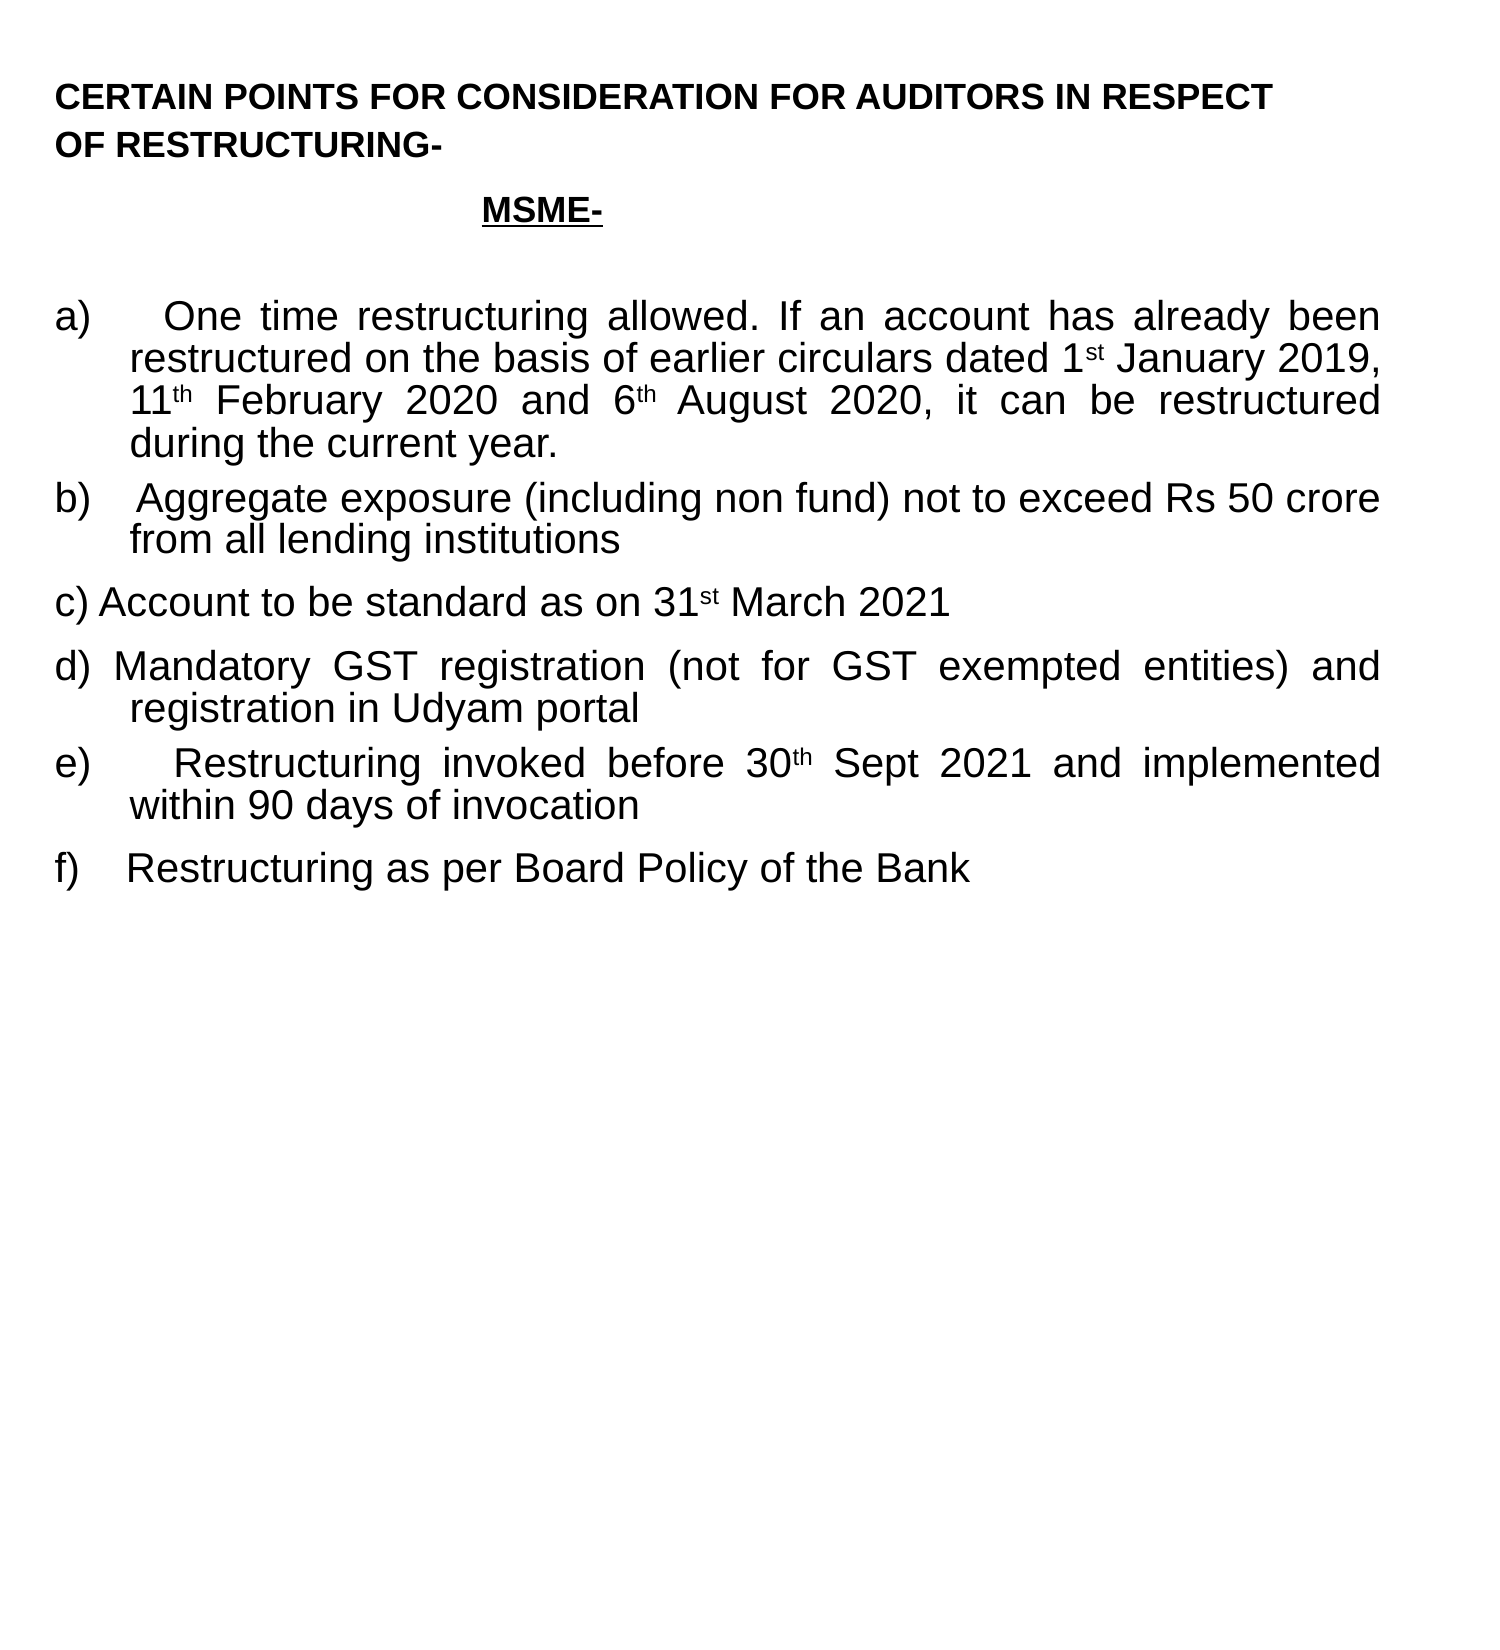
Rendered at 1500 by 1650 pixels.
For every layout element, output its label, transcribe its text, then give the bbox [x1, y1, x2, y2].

text_box CERTAIN POINTS FOR CONSIDERATION FOR AUDITORS IN RESPECT OF RESTRUCTURING- MSME- a) One time restructuring allowed. If an account has already been restructured on the basis of earlier circulars dated 1st January 2019, 11th February 2020 and 6th August 2020, it can be restructured during the current year. b) Aggregate exposure (including non fund) not to exceed Rs 50 crore from all lending institutions c) Account to be standard as on 31st March 2021 d) Mandatory GST registration (not for GST exempted entities) and registration in Udyam portal e) Restructuring invoked before 30th Sept 2021 and implemented within 90 days of invocation f) Restructuring as per Board Policy of the Bank [52, 72, 1384, 935]
